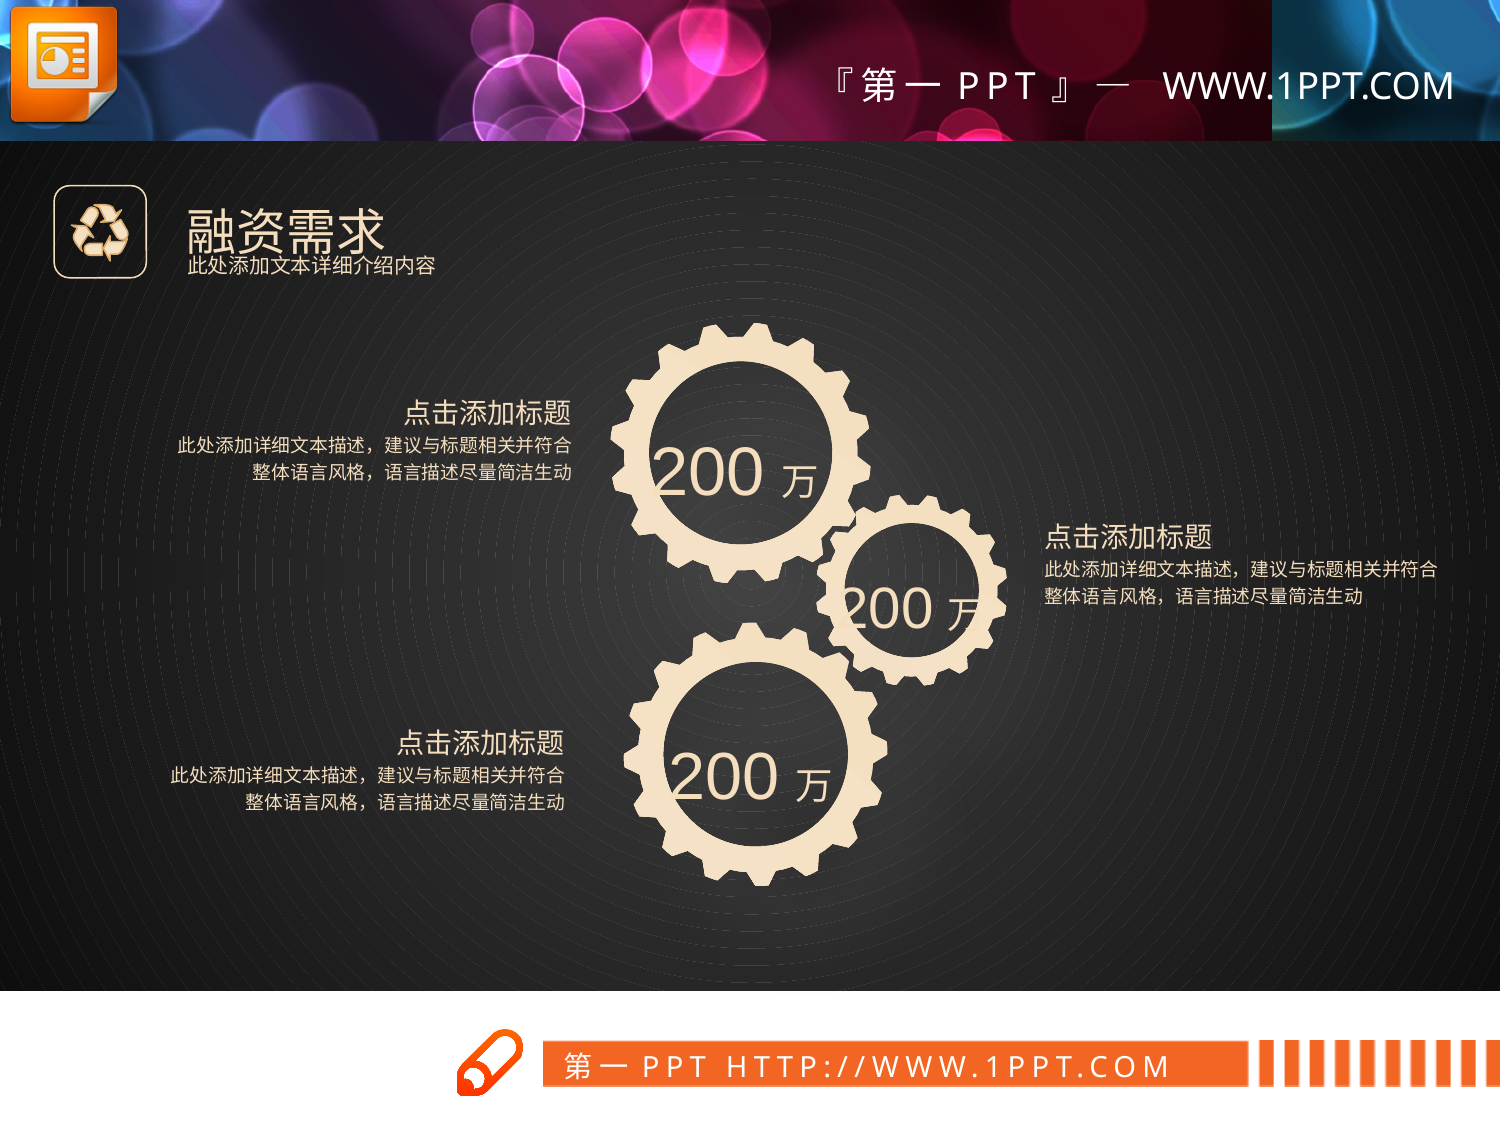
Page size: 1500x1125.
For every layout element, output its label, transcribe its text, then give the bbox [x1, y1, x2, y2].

text_box [633, 793, 642, 817]
text_box 点击添加标题 此处添加详细文本描述，建议与标题相关并符合整体语言风格，语言描述尽量简洁生动 [149, 711, 580, 821]
text_box [623, 622, 888, 811]
text_box [846, 646, 990, 686]
text_box 融资需求 [171, 180, 526, 268]
text_box 点击添加标题 此处添加详细文本描述，建议与标题相关并符合整体语言风格，语言描述尽量简洁生动 [156, 381, 587, 491]
text_box [816, 595, 825, 615]
text_box [816, 563, 825, 582]
text_box 点击添加标题 此处添加详细文本描述，建议与标题相关并符合整体语言风格，语言描述尽量简洁生动 [1029, 505, 1459, 615]
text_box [53, 185, 147, 279]
picture [543, 1040, 1500, 1087]
text_box 200万 [825, 550, 997, 646]
text_box 此处添加文本详细介绍内容 [172, 240, 457, 283]
text_box [610, 322, 871, 583]
text_box 200万 [639, 405, 831, 516]
text_box [997, 565, 1007, 618]
text_box [830, 495, 995, 550]
text_box 200万 [642, 711, 859, 819]
text_box [657, 819, 858, 886]
picture [0, 0, 1500, 141]
